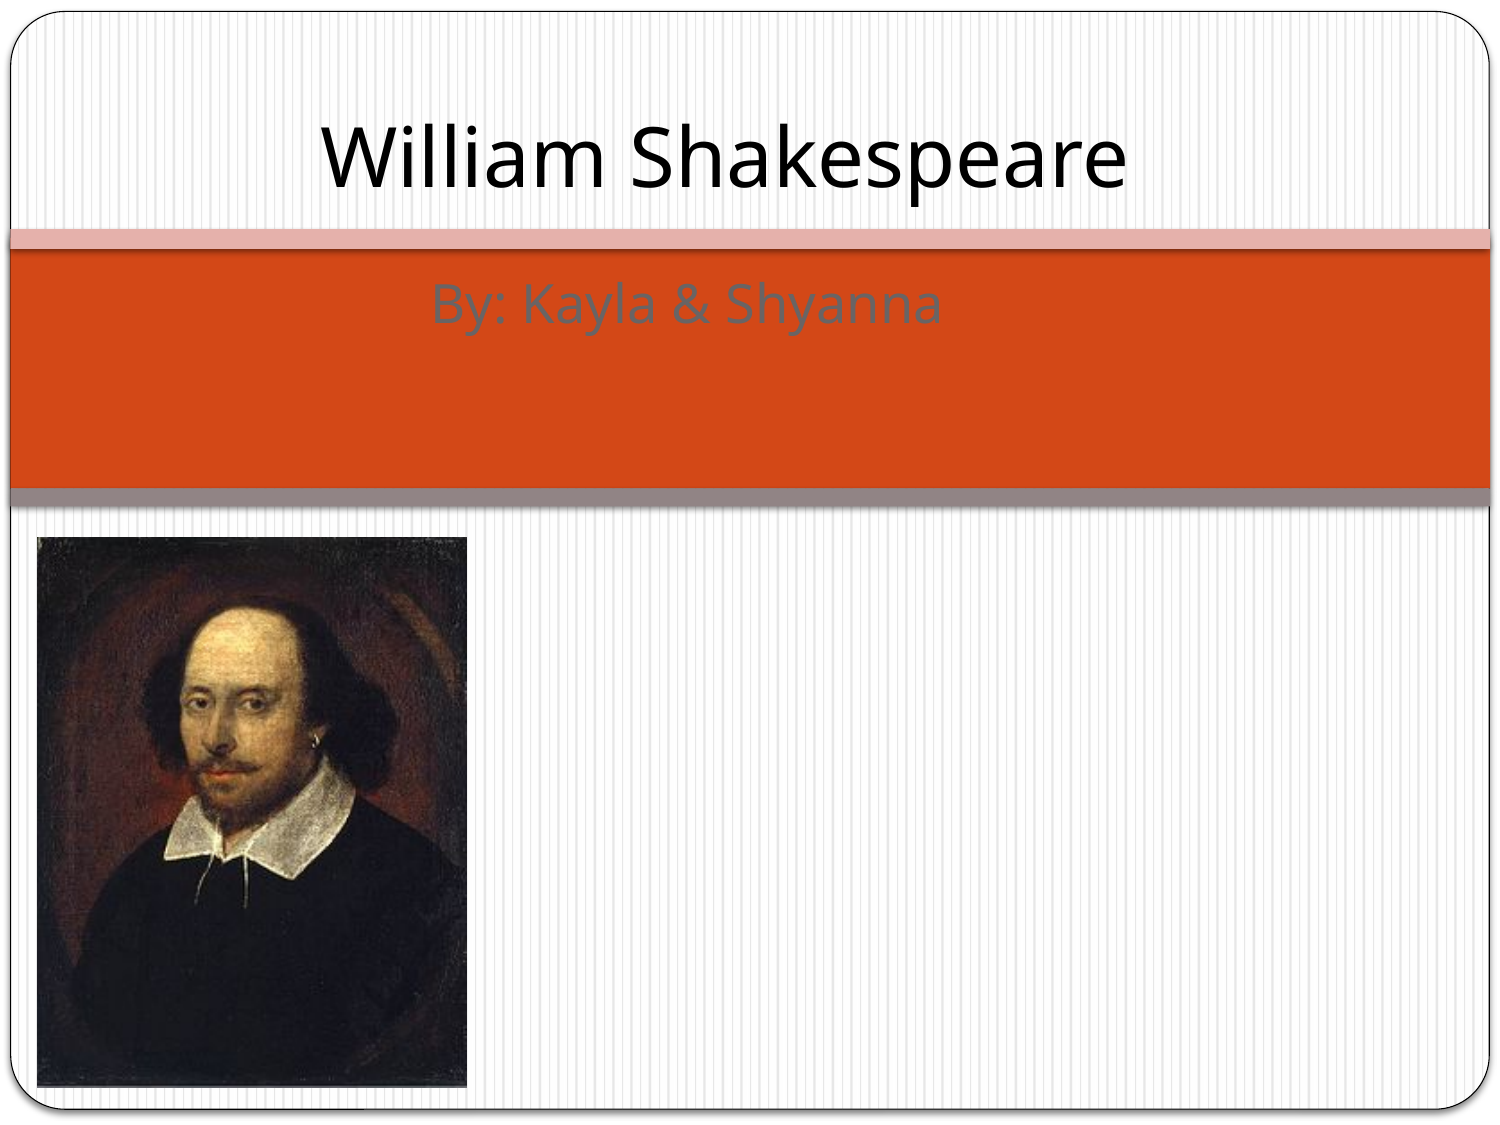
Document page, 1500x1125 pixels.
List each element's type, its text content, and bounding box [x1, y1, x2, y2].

subtitle By: Kayla & Shyanna [162, 279, 1213, 550]
title William Shakespeare [87, 37, 1363, 279]
picture [37, 537, 467, 1088]
